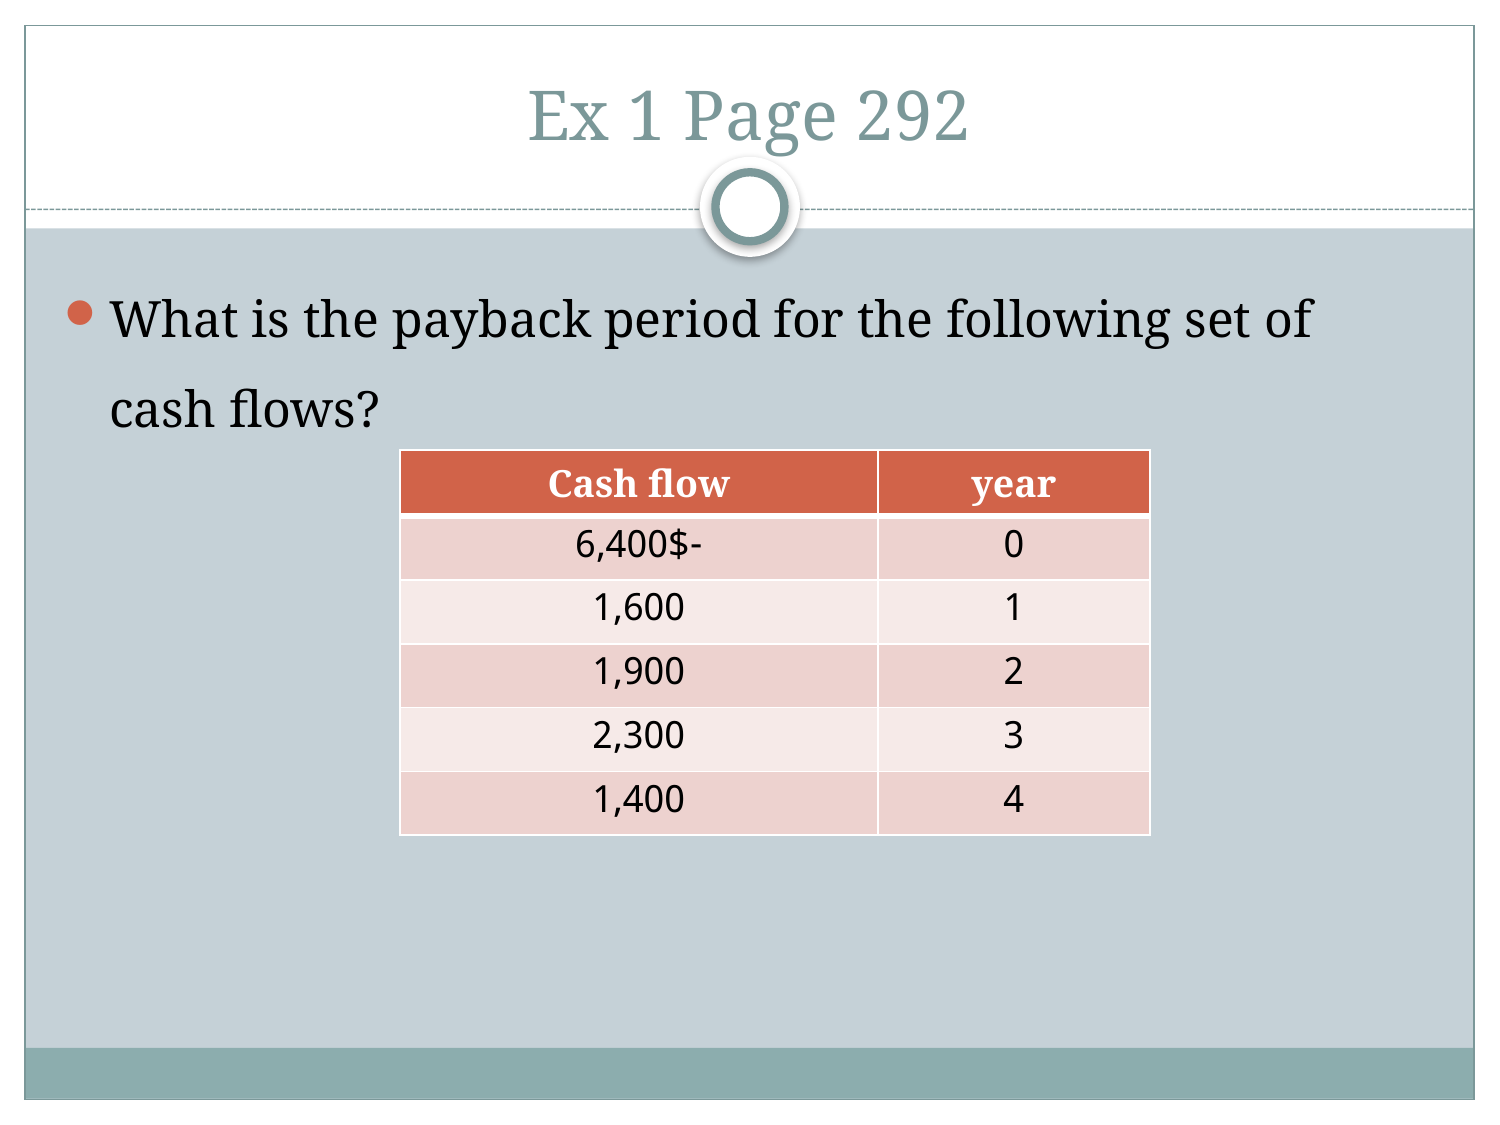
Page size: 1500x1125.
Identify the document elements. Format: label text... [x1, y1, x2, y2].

table_header year [879, 451, 1149, 513]
table_cell 2 [879, 645, 1149, 707]
table_cell 1,400 [401, 772, 877, 834]
table_cell 2,300 [401, 708, 877, 771]
table_cell 1 [879, 581, 1149, 643]
table_cell 3 [879, 708, 1149, 771]
list What is the payback period for the following set of cash flows? [49, 250, 1445, 1001]
table_cell 4 [879, 772, 1149, 834]
table_cell 0 [879, 519, 1149, 579]
table_cell 1,600 [401, 581, 877, 643]
table_cell 1,900 [401, 645, 877, 707]
title Ex 1 Page 292 [49, 37, 1450, 162]
table_cell -6,400$ [401, 519, 877, 579]
table_header Cash flow [401, 451, 877, 513]
